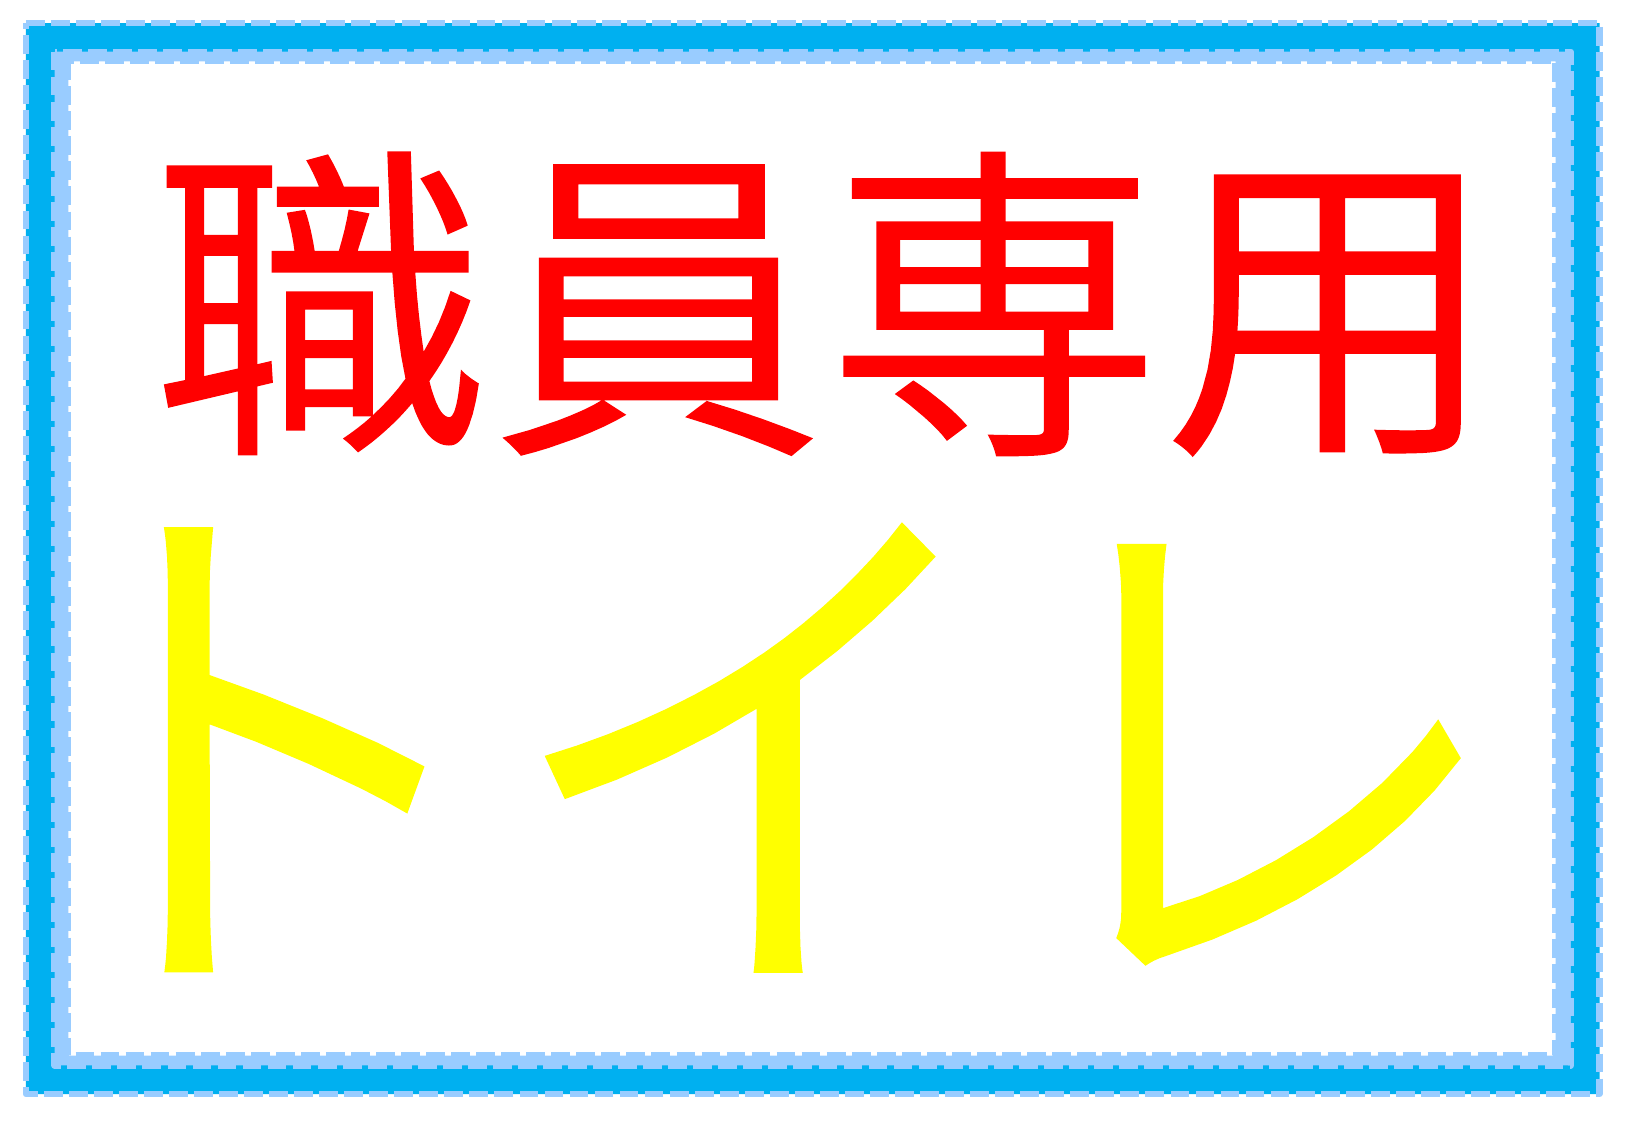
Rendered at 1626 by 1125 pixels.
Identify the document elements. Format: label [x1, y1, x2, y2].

text_box [55, 52, 1570, 1065]
text_box [24, 21, 1602, 1096]
